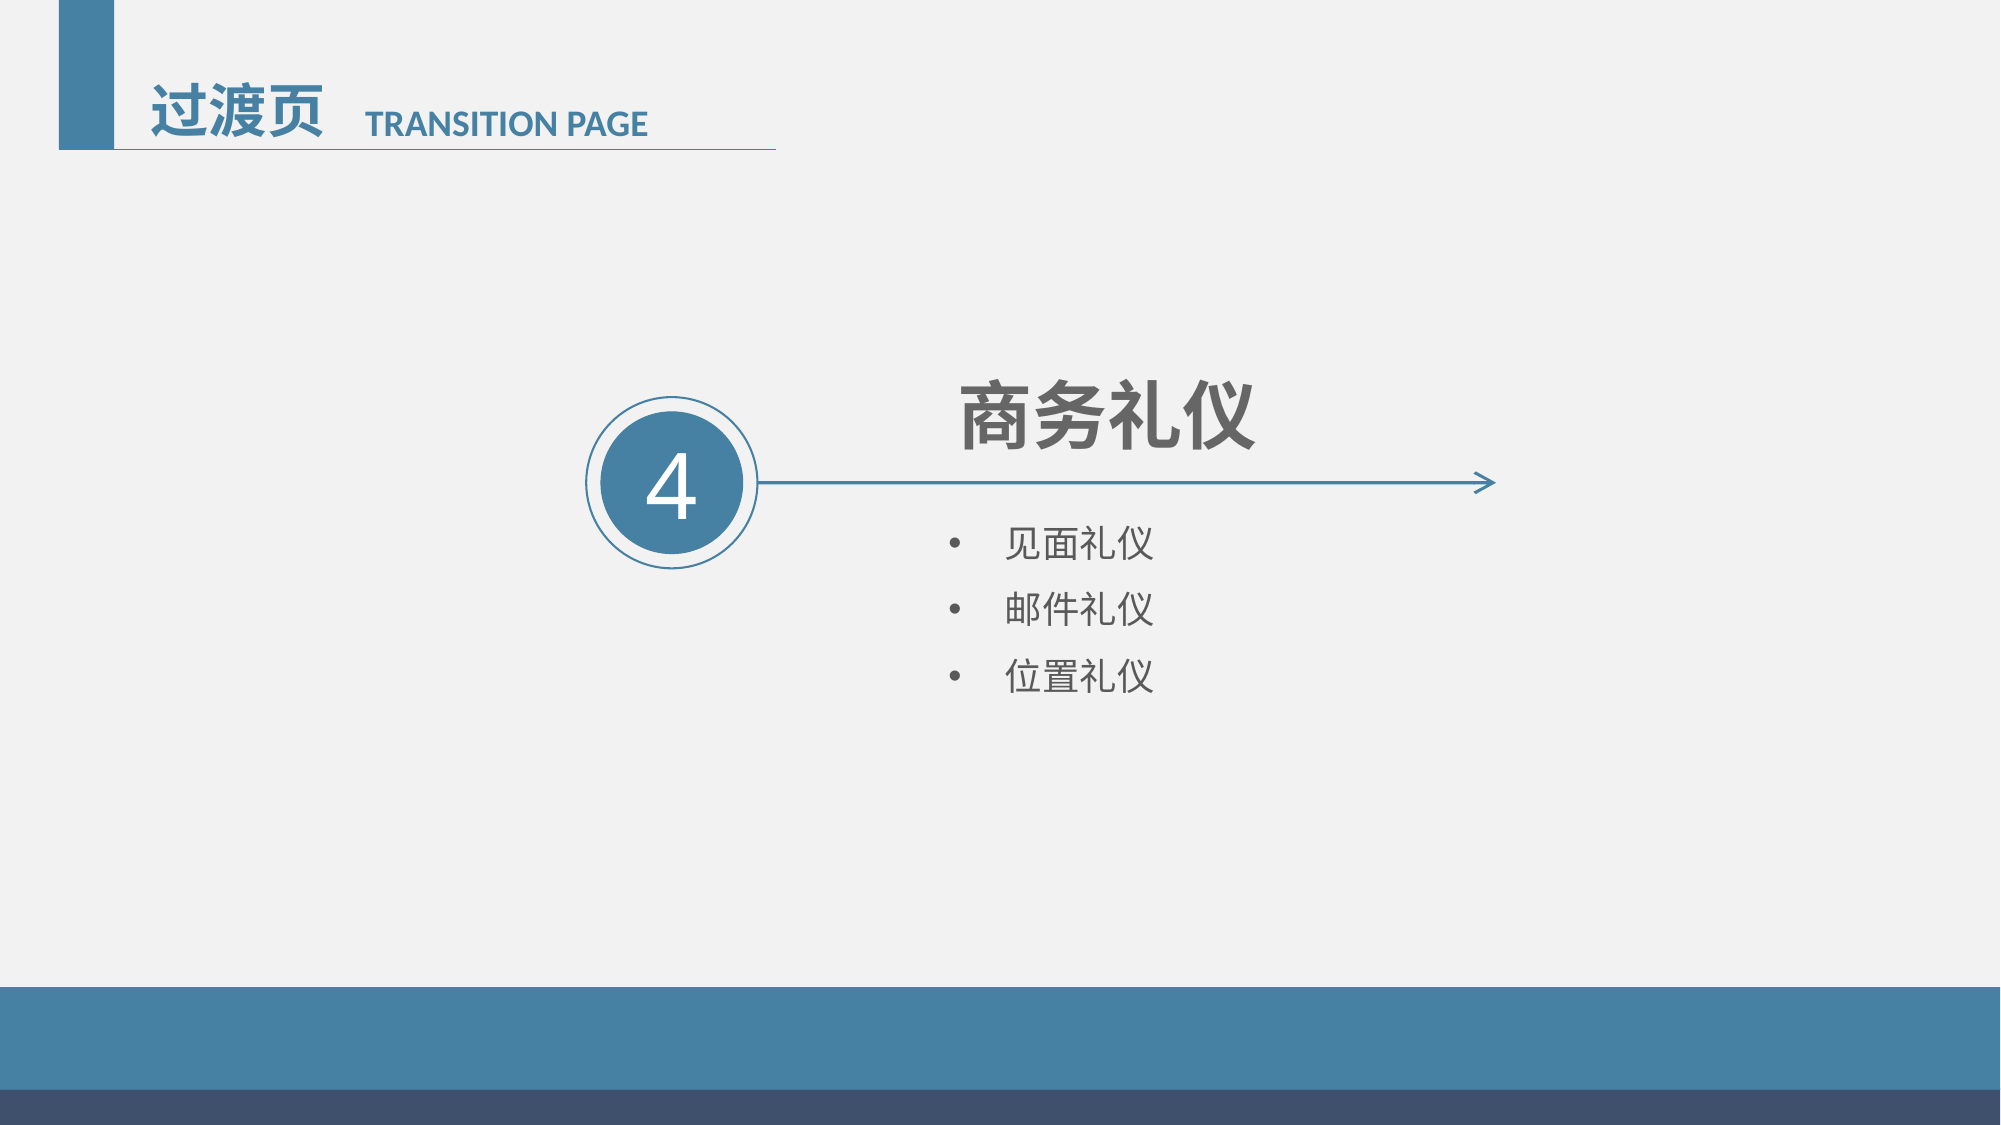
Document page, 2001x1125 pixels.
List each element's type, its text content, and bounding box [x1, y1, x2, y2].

text_box 见面礼仪 邮件礼仪 位置礼仪 [933, 503, 1599, 706]
text_box [585, 396, 759, 570]
text_box TRANSITION PAGE [350, 91, 752, 148]
text_box 商务礼仪 [942, 361, 1584, 467]
text_box 4 [599, 410, 744, 555]
text_box [0, 1090, 2000, 1125]
text_box 过渡页 [135, 66, 374, 148]
text_box [0, 987, 2000, 1090]
text_box [58, 0, 115, 148]
